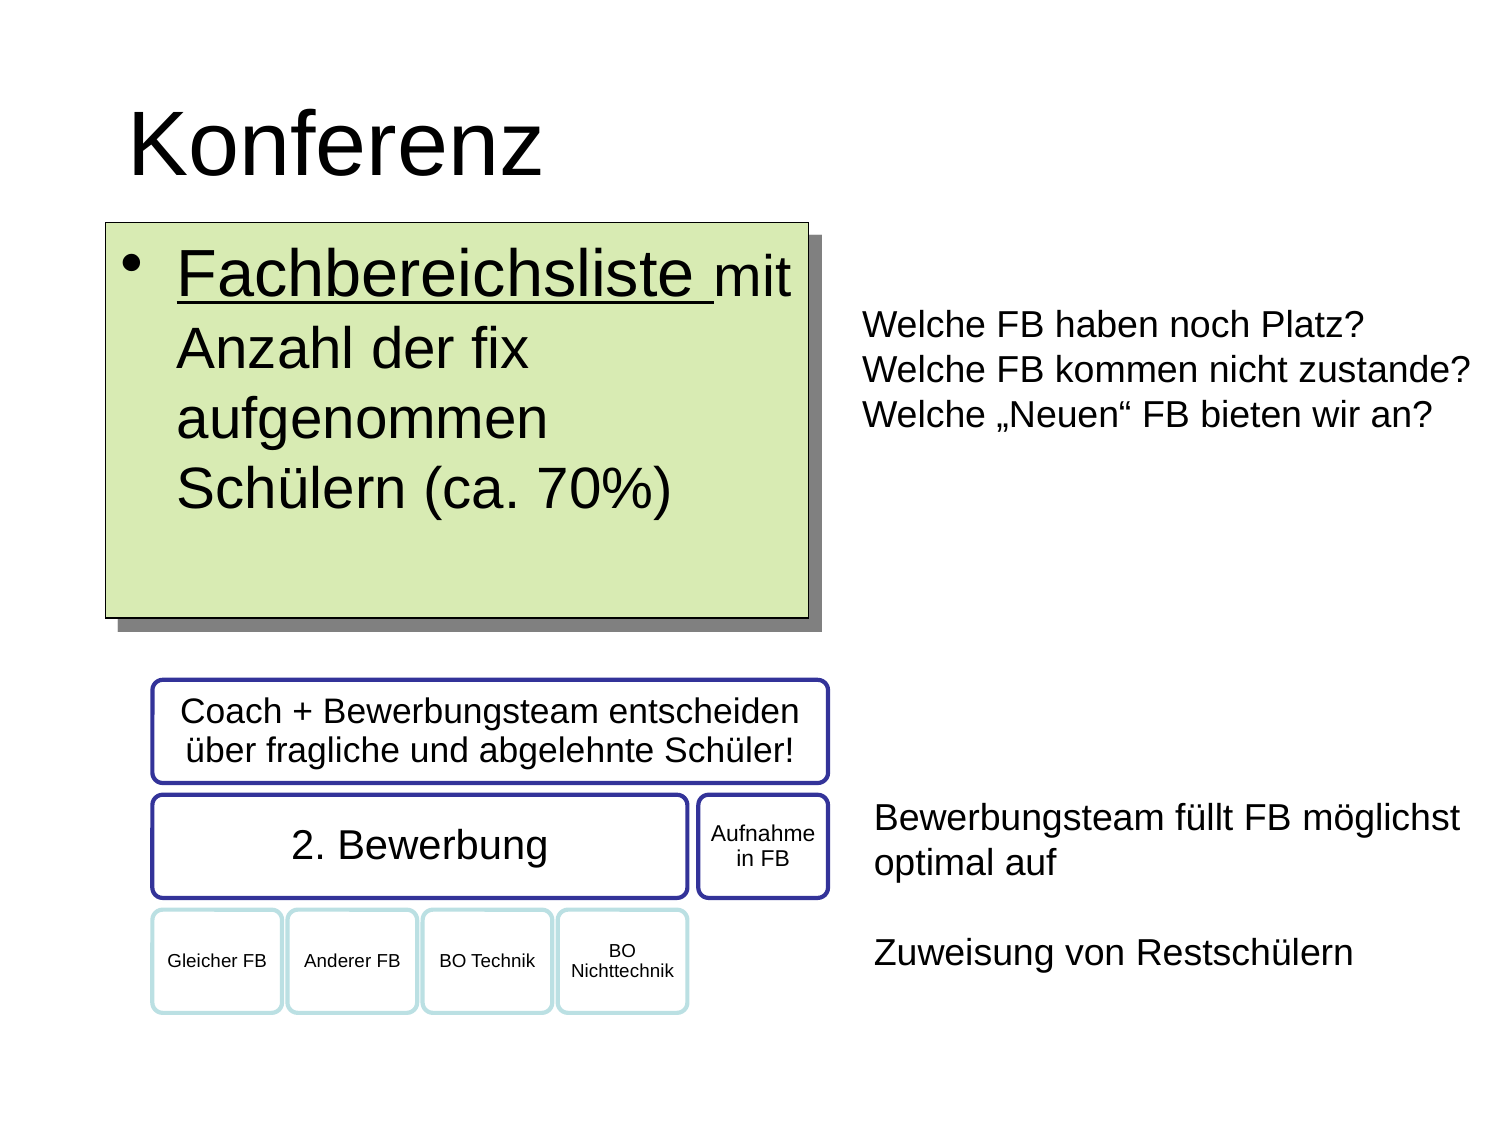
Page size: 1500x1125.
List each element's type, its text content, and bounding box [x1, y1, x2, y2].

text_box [152, 679, 829, 1014]
title Konferenz [74, 44, 598, 233]
text_box Bewerbungsteam füllt FB möglichst optimal auf Zuweisung von Restschülern [858, 785, 1476, 980]
text_box Welche FB haben noch Platz? Welche FB kommen nicht zustande? Welche „Neuen“ FB bieten wir an? [847, 292, 1487, 443]
list Fachbereichsliste mit Anzahl der fix aufgenommen Schülern (ca. 70%) [105, 222, 809, 619]
